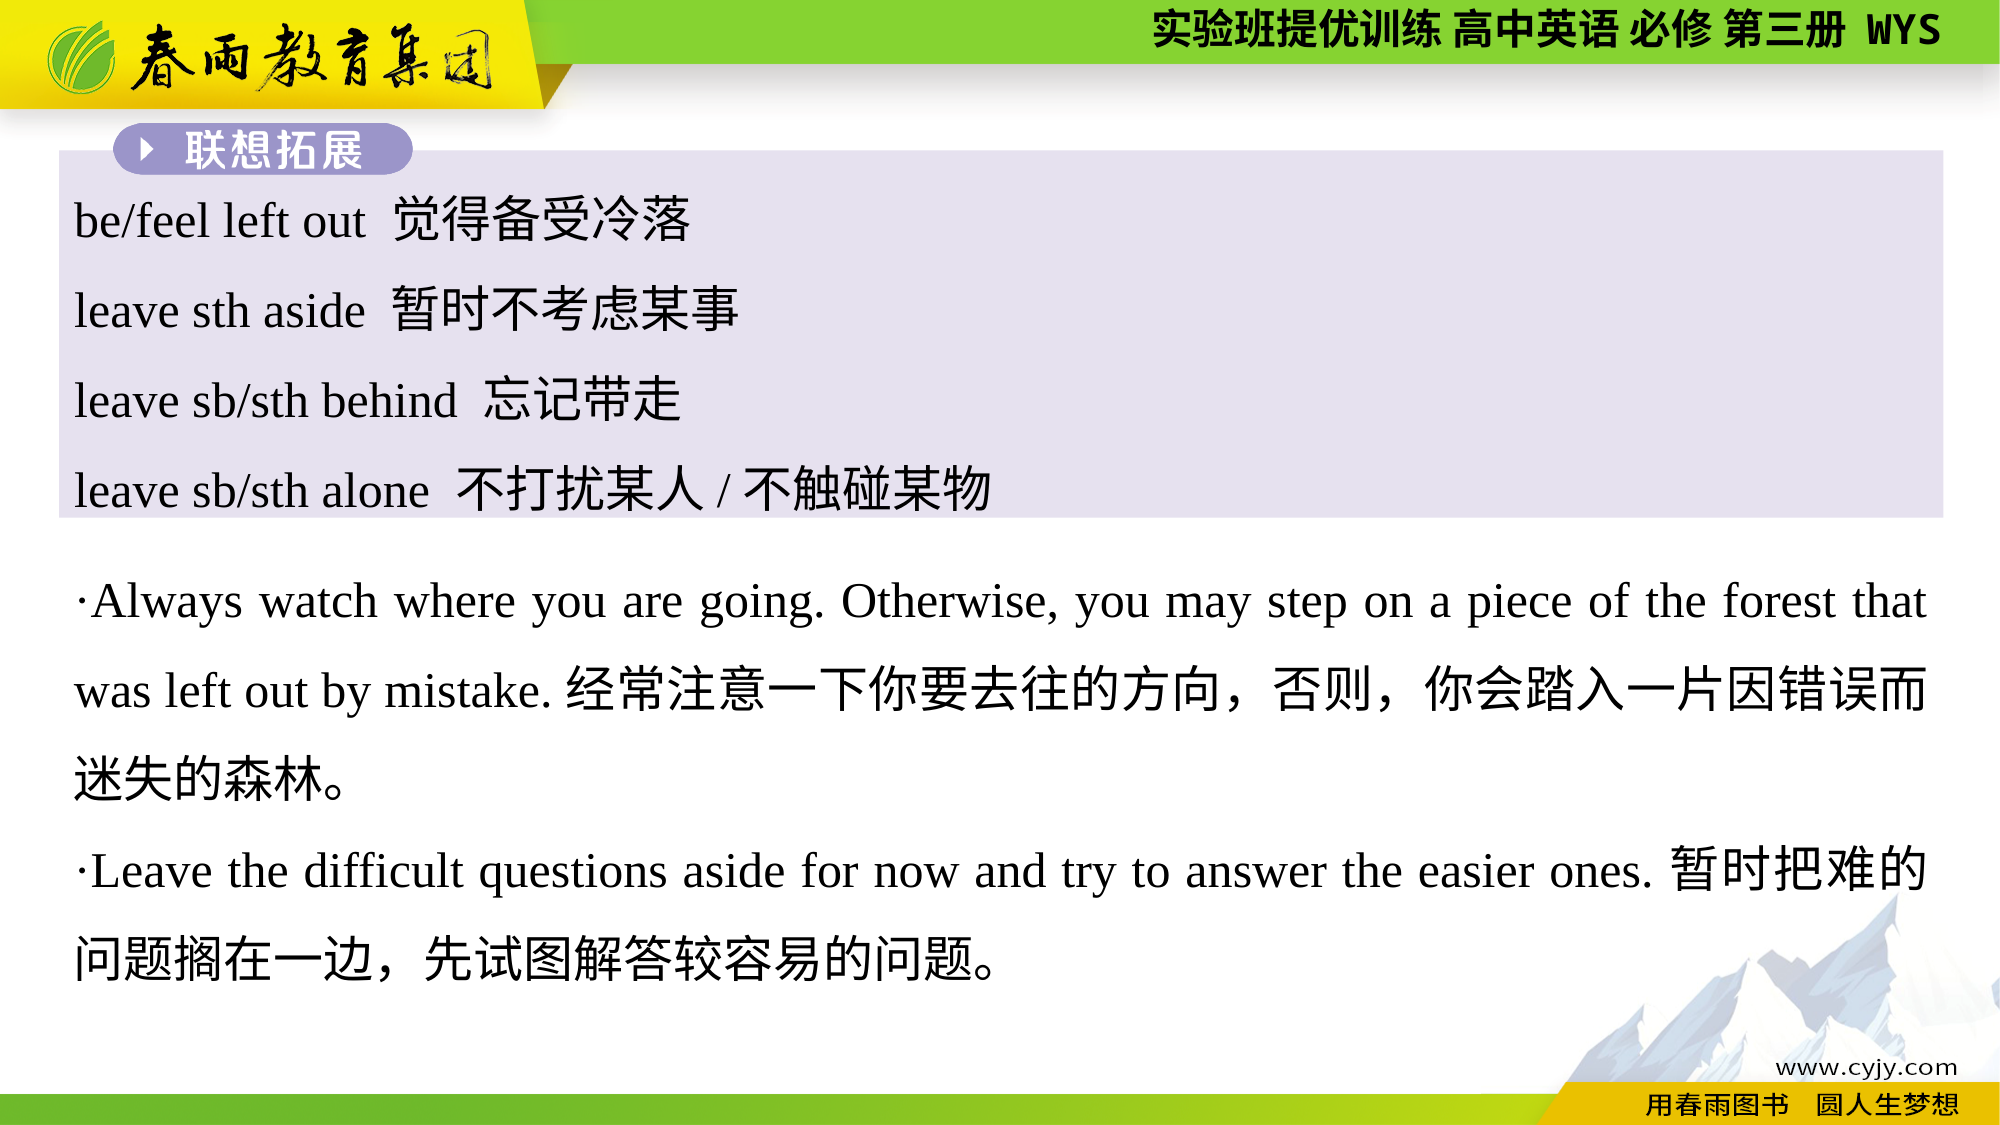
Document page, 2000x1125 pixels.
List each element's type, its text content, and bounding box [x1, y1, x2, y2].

text_box ·Always watch where you are going. Otherwise, you may step on a piece of the forest that was left out by mistake.经常注意一下你要去往的方向，否则，你会踏入一片因错误而迷失的森林。 ·Leave the difficult questions aside for now and try to answer the easier ones.暂时把难的问题搁在一边，先试图解答较容易的问题。 [59, 529, 1944, 995]
list be/feel left out 觉得备受冷落 leave sth aside 暂时不考虑某事 leave sb/sth behind 忘记带走 leave sb/sth alone 不打扰某人/不触碰某物 [59, 150, 1944, 518]
picture [0, 0, 2000, 1125]
